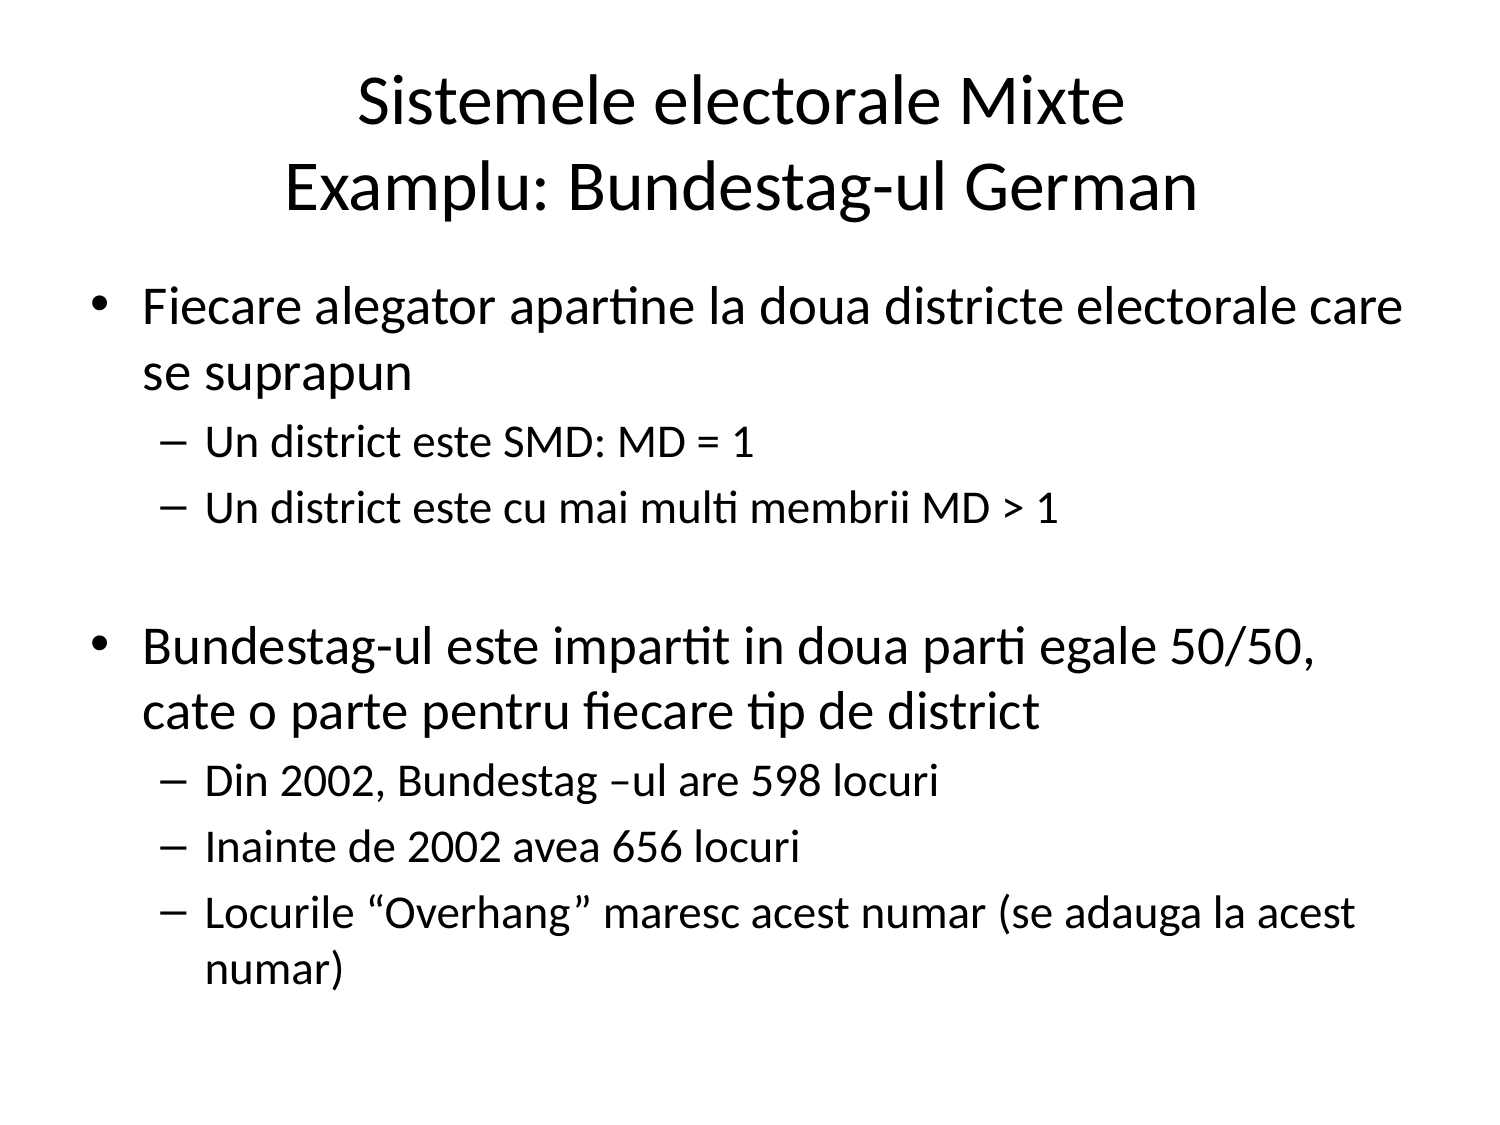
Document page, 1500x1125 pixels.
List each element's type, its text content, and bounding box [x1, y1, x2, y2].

title Sistemele electorale Mixte Examplu: Bundestag-ul German [75, 45, 1425, 233]
list Fiecare alegator apartine la doua districte electorale care se suprapun Un district este SMD: MD = 1 Un district este cu mai multi membrii MD > 1 Bundestag-ul este impartit in doua parti egale 50/50, cate o parte pentru fiecare tip de district Din 2002, Bundestag –ul are 598 locuri Inainte de 2002 avea 656 locuri Locurile “Overhang” maresc acest numar (se adauga la acest numar) [75, 262, 1425, 1005]
